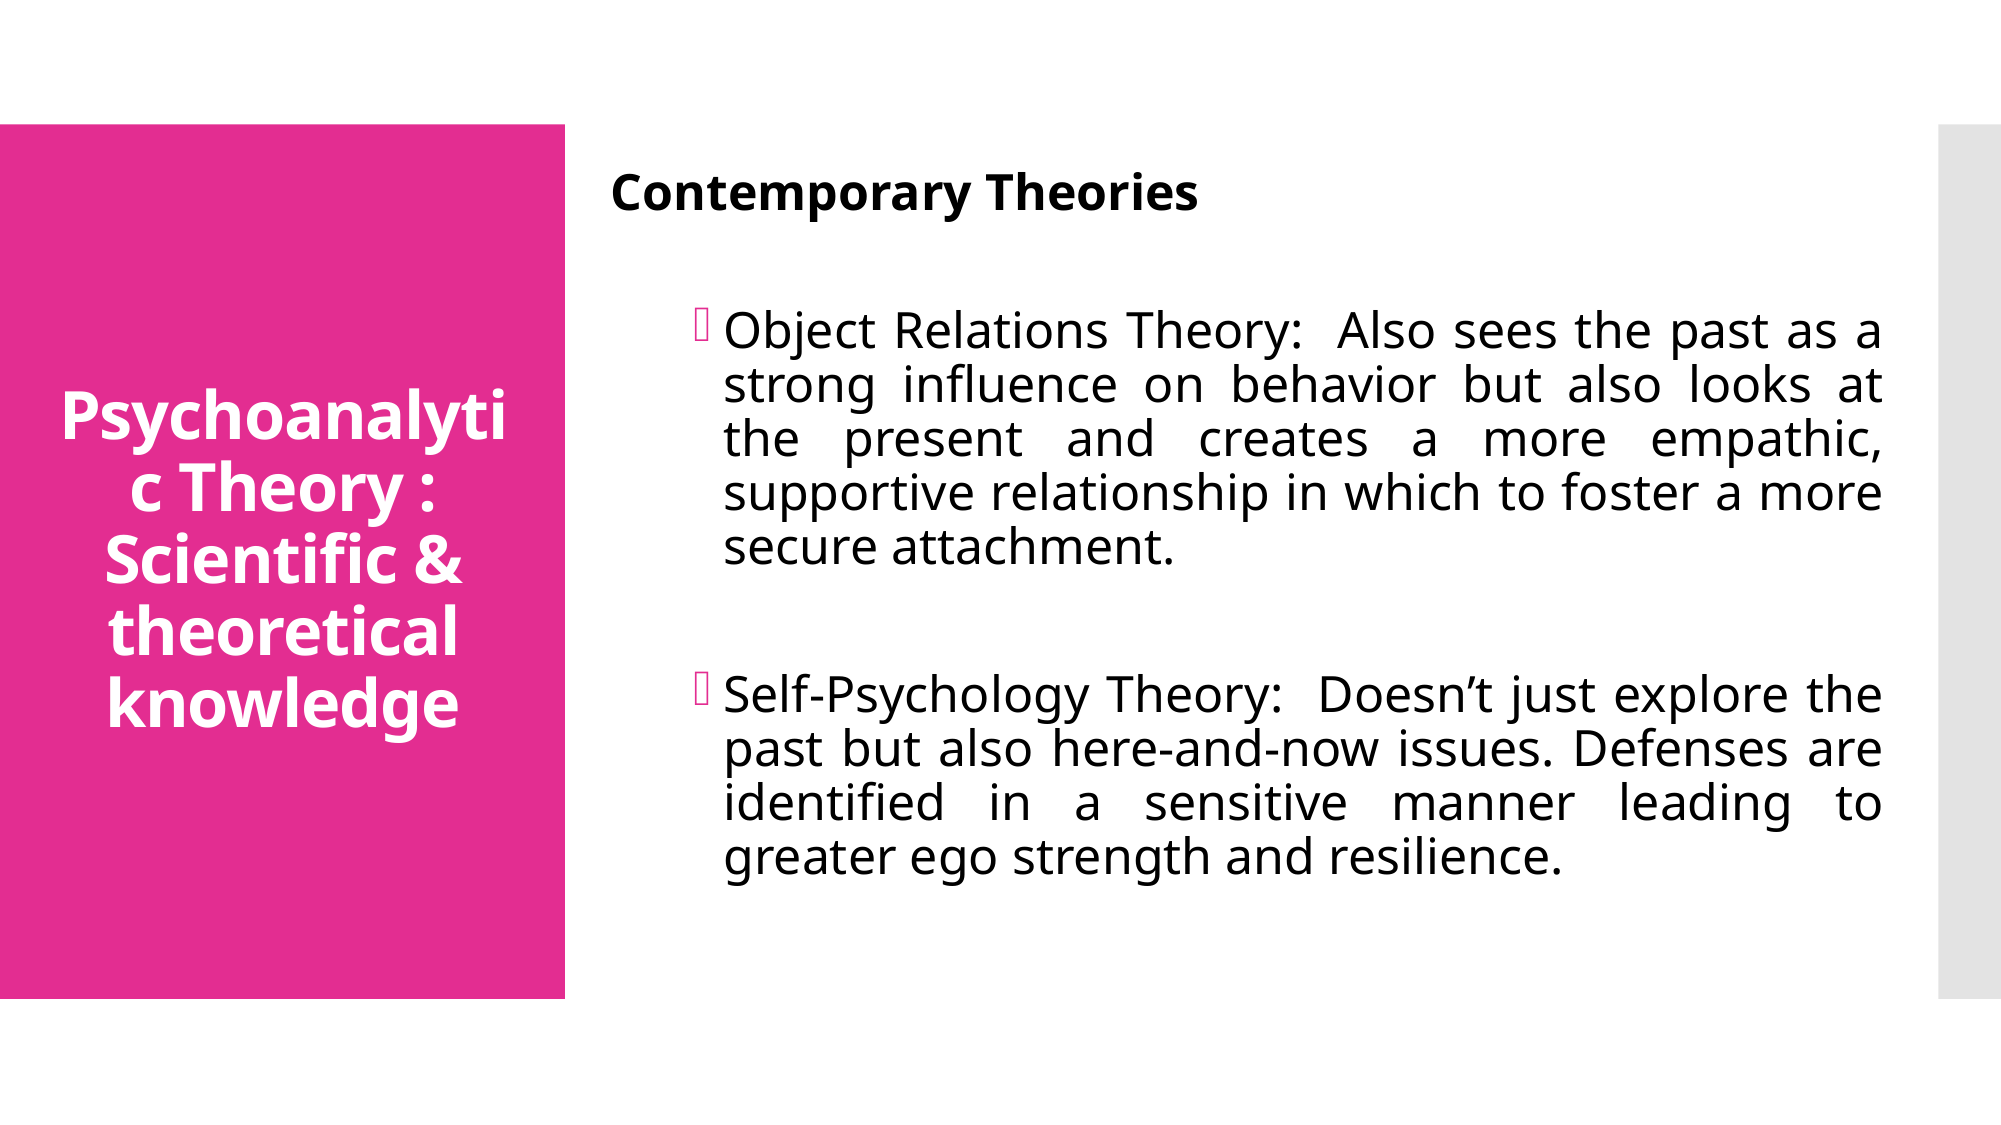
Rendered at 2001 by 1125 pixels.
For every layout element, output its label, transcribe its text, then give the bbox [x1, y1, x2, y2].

title Psychoanalytic Theory : Scientific & theoretical knowledge [41, 184, 525, 940]
list Contemporary Theories Object Relations Theory: Also sees the past as a strong influence on behavior but also looks at the present and creates a more empathic, supportive relationship in which to foster a more secure attachment. Self-Psychology Theory: Doesn’t just explore the past but also here-and-now issues. Defenses are identified in a sensitive manner leading to greater ego strength and resilience. [595, 50, 1900, 1067]
